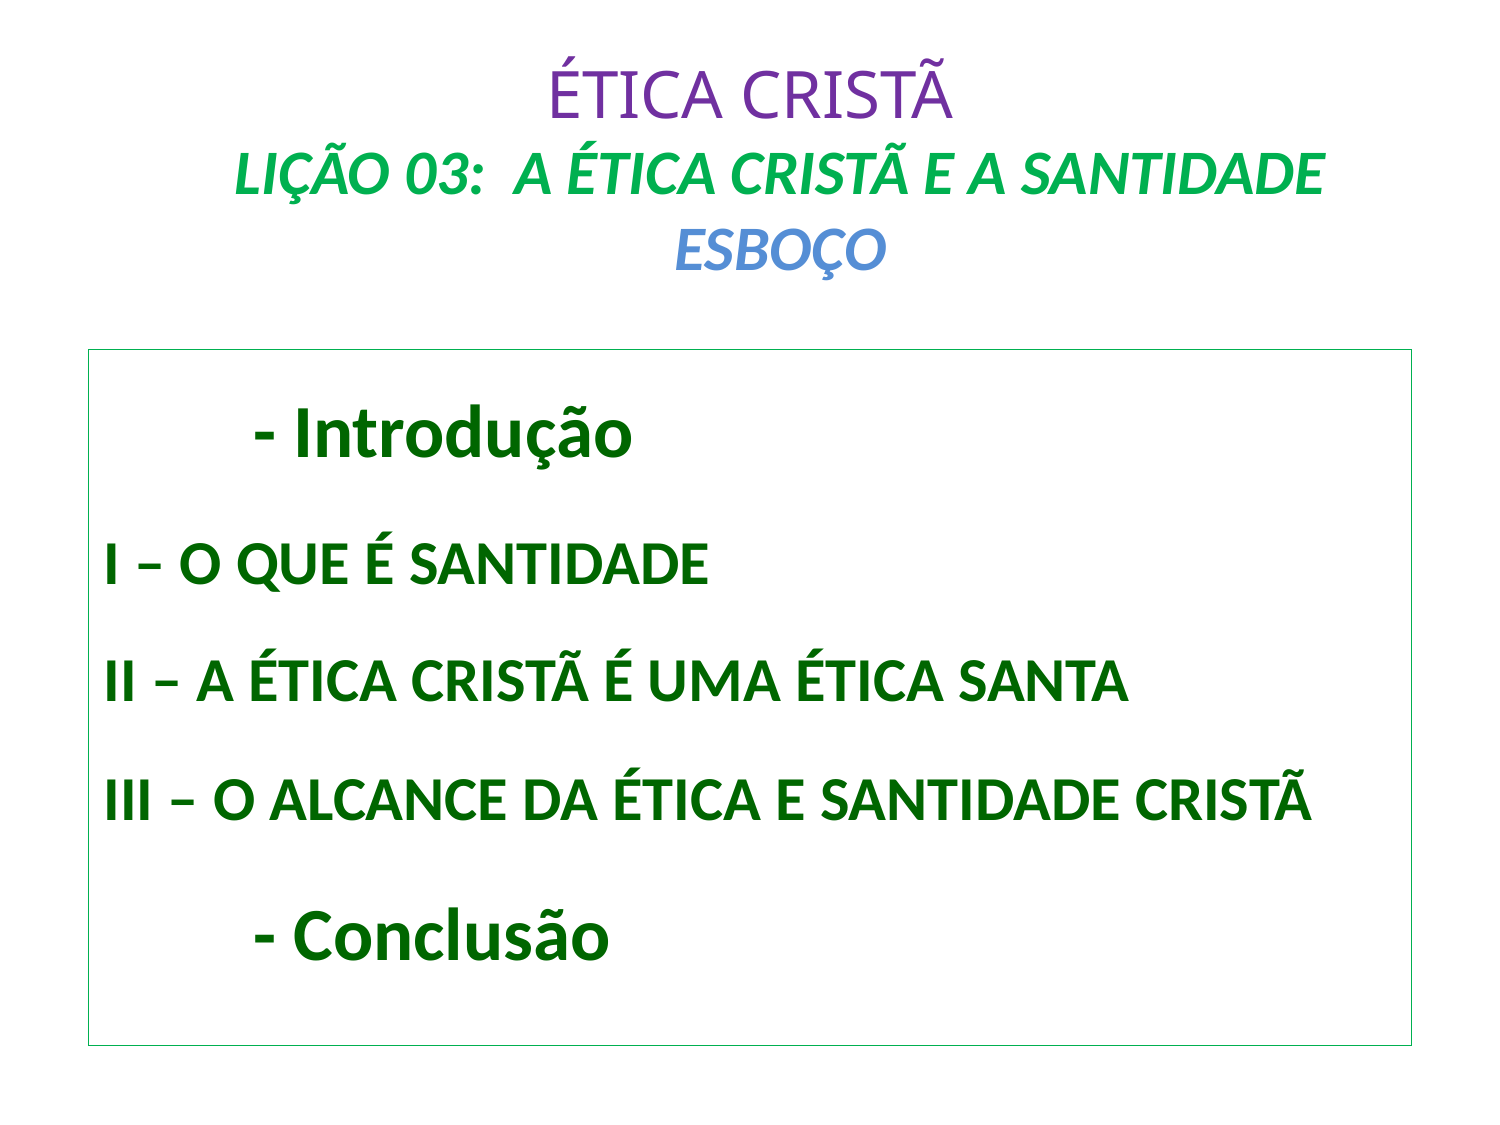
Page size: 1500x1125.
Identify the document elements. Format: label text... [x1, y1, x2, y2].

list - Introdução I – O QUE É SANTIDADE II – A ÉTICA CRISTÃ É UMA ÉTICA SANTA III – O ALCANCE DA ÉTICA E SANTIDADE CRISTÃ - Conclusão [88, 349, 1412, 1046]
title ÉTICA CRISTÃ LIÇÃO 03: A ÉTICA CRISTÃ E A SANTIDADE ESBOÇO [75, 45, 1425, 291]
